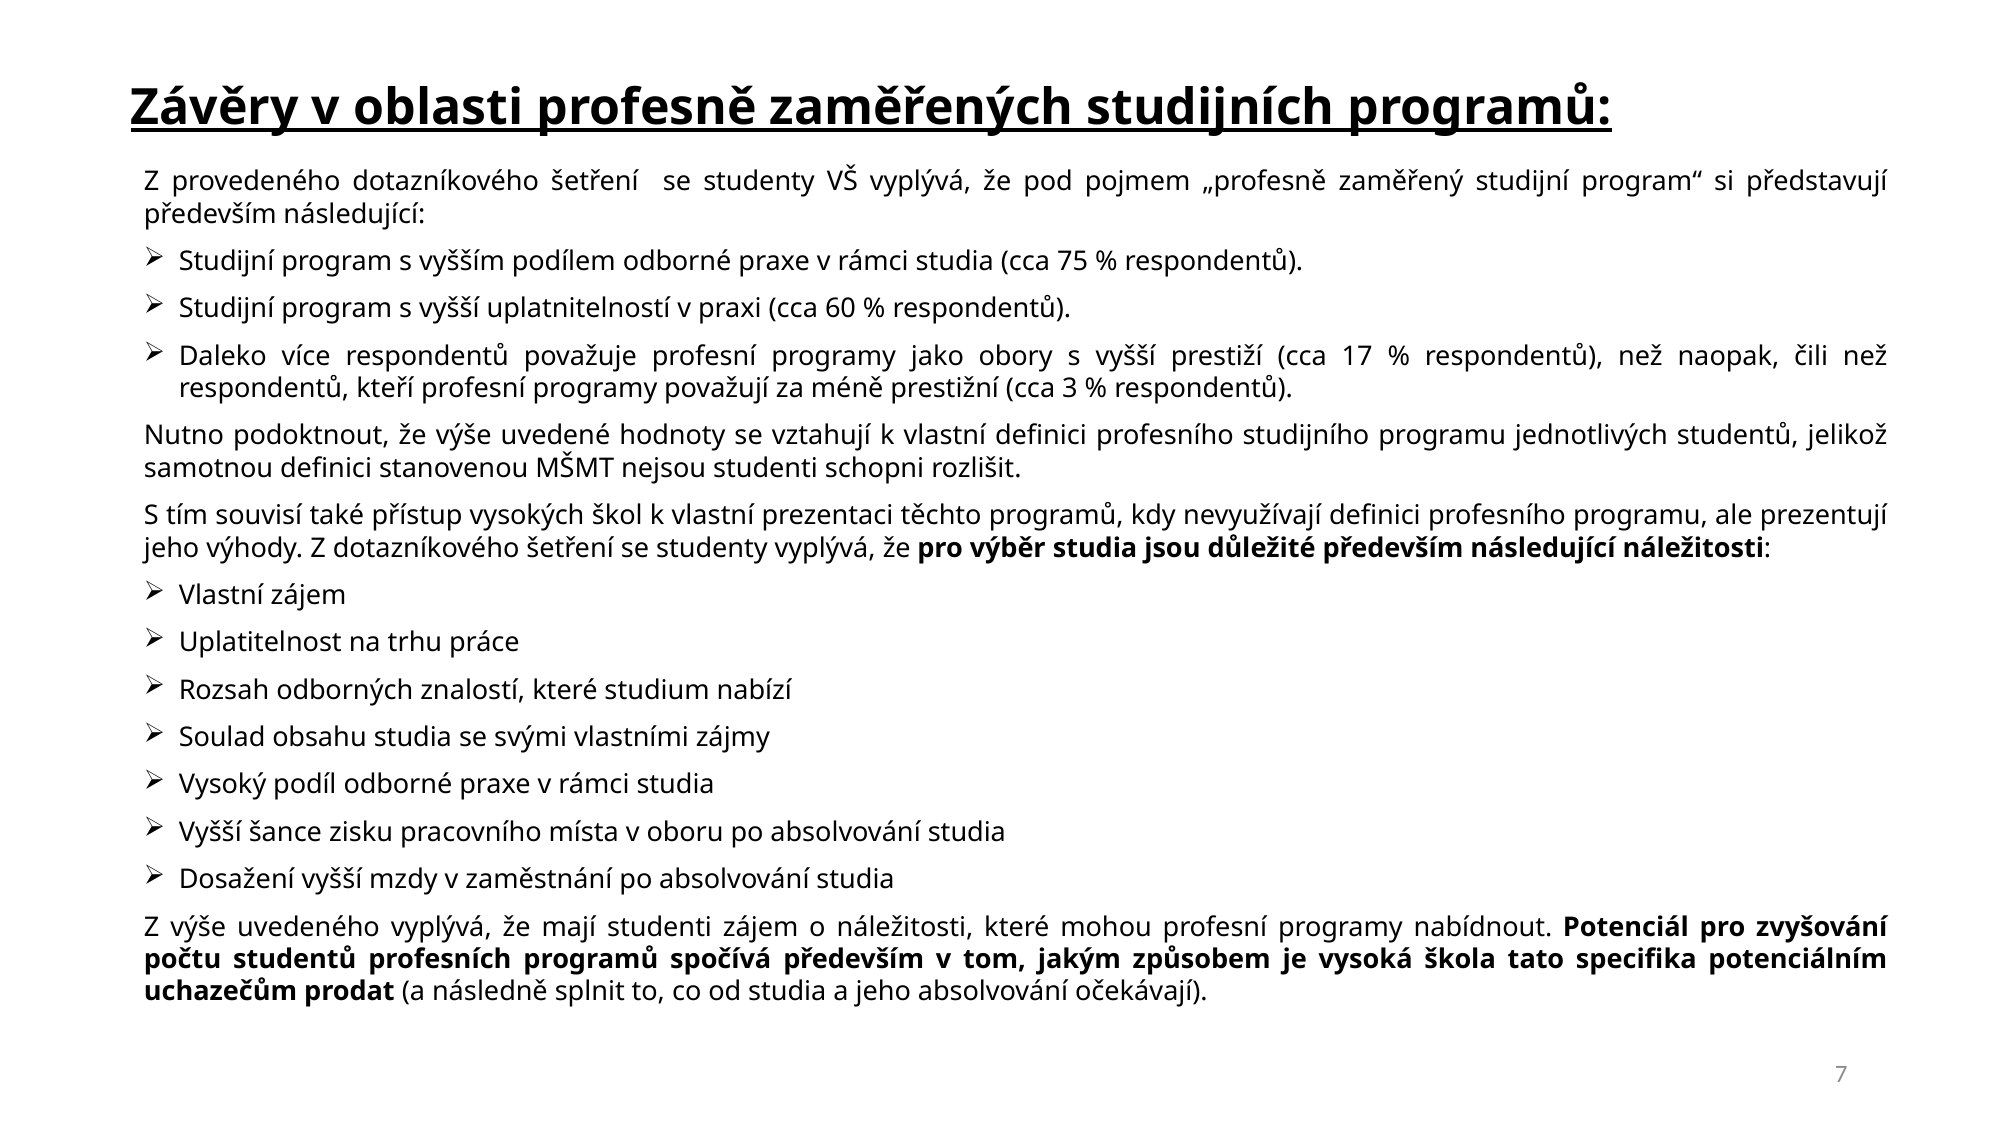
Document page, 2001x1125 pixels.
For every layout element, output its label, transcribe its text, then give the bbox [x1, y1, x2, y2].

title Závěry v oblasti profesně zaměřených studijních programů: [115, 59, 1841, 157]
slide_number 7 [1412, 1043, 1863, 1103]
text_box Z provedeného dotazníkového šetření se studenty VŠ vyplývá, že pod pojmem „profesně zaměřený studijní program“ si představují především následující: Studijní program s vyšším podílem odborné praxe v rámci studia (cca 75 % respondentů). Studijní program s vyšší uplatnitelností v praxi (cca 60 % respondentů). Daleko více respondentů považuje profesní programy jako obory s vyšší prestiží (cca 17 % respondentů), než naopak, čili než respondentů, kteří profesní programy považují za méně prestižní (cca 3 % respondentů). Nutno podoktnout, že výše uvedené hodnoty se vztahují k vlastní definici profesního studijního programu jednotlivých studentů, jelikož samotnou definici stanovenou MŠMT nejsou studenti schopni rozlišit. S tím souvisí také přístup vysokých škol k vlastní prezentaci těchto programů, kdy nevyužívají definici profesního programu, ale prezentují jeho výhody. Z dotazníkového šetření se studenty vyplývá, že pro výběr studia jsou důležité především následující náležitosti: Vlastní zájem Uplatitelnost na trhu práce Rozsah odborných znalostí, které studium nabízí Soulad obsahu studia se svými vlastními zájmy Vysoký podíl odborné praxe v rámci studia Vyšší šance zisku pracovního místa v oboru po absolvování studia Dosažení vyšší mzdy v zaměstnání po absolvování studia Z výše uvedeného vyplývá, že mají studenti zájem o náležitosti, které mohou profesní programy nabídnout. Potenciál pro zvyšování počtu studentů profesních programů spočívá především v tom, jakým způsobem je vysoká škola tato specifika potenciálním uchazečům prodat (a následně splnit to, co od studia a jeho absolvování očekávají). [128, 156, 1902, 1043]
